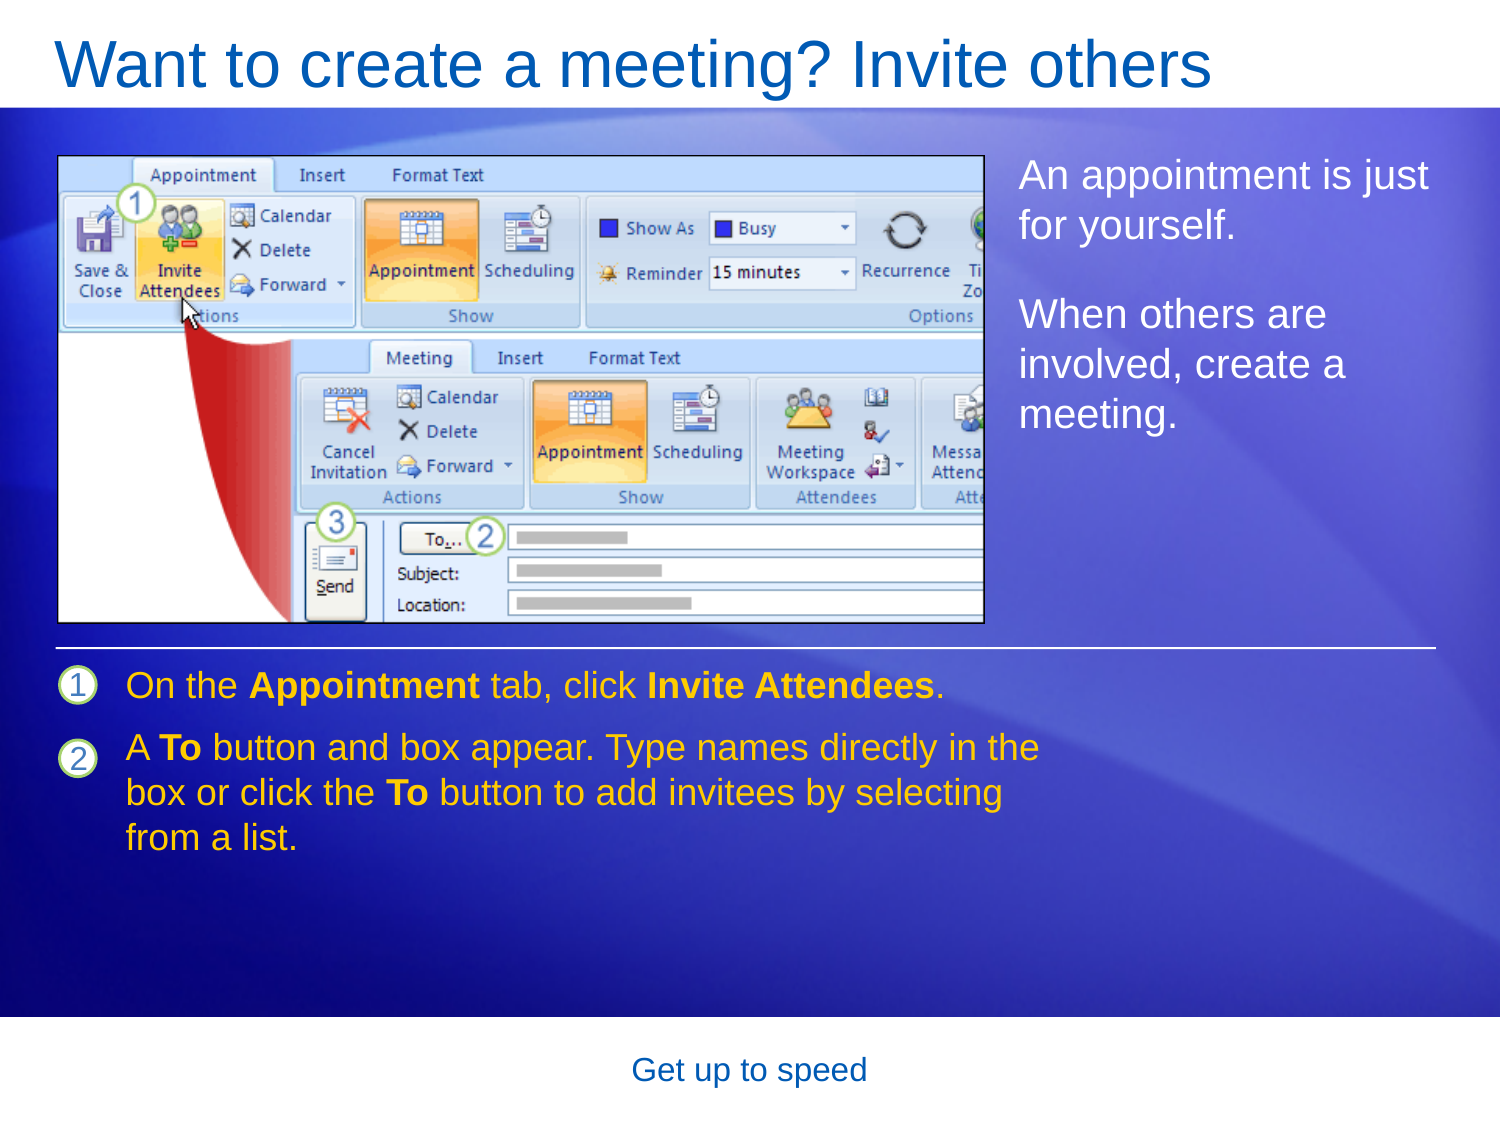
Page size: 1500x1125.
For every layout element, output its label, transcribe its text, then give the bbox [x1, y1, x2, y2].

footer Get up to speed [445, 1016, 1055, 1096]
text_box On the Appointment tab, click Invite Attendees. A To button and box appear. Type names directly in the box or click the To button to add invitees by selecting from a list. [110, 654, 1086, 866]
title Want to create a meeting? Invite others [39, 10, 1500, 112]
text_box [55, 659, 101, 710]
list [57, 155, 985, 624]
text_box An appointment is just for yourself. When others are involved, create a meeting. [1003, 140, 1454, 594]
picture [0, 108, 1500, 1017]
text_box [55, 732, 101, 783]
